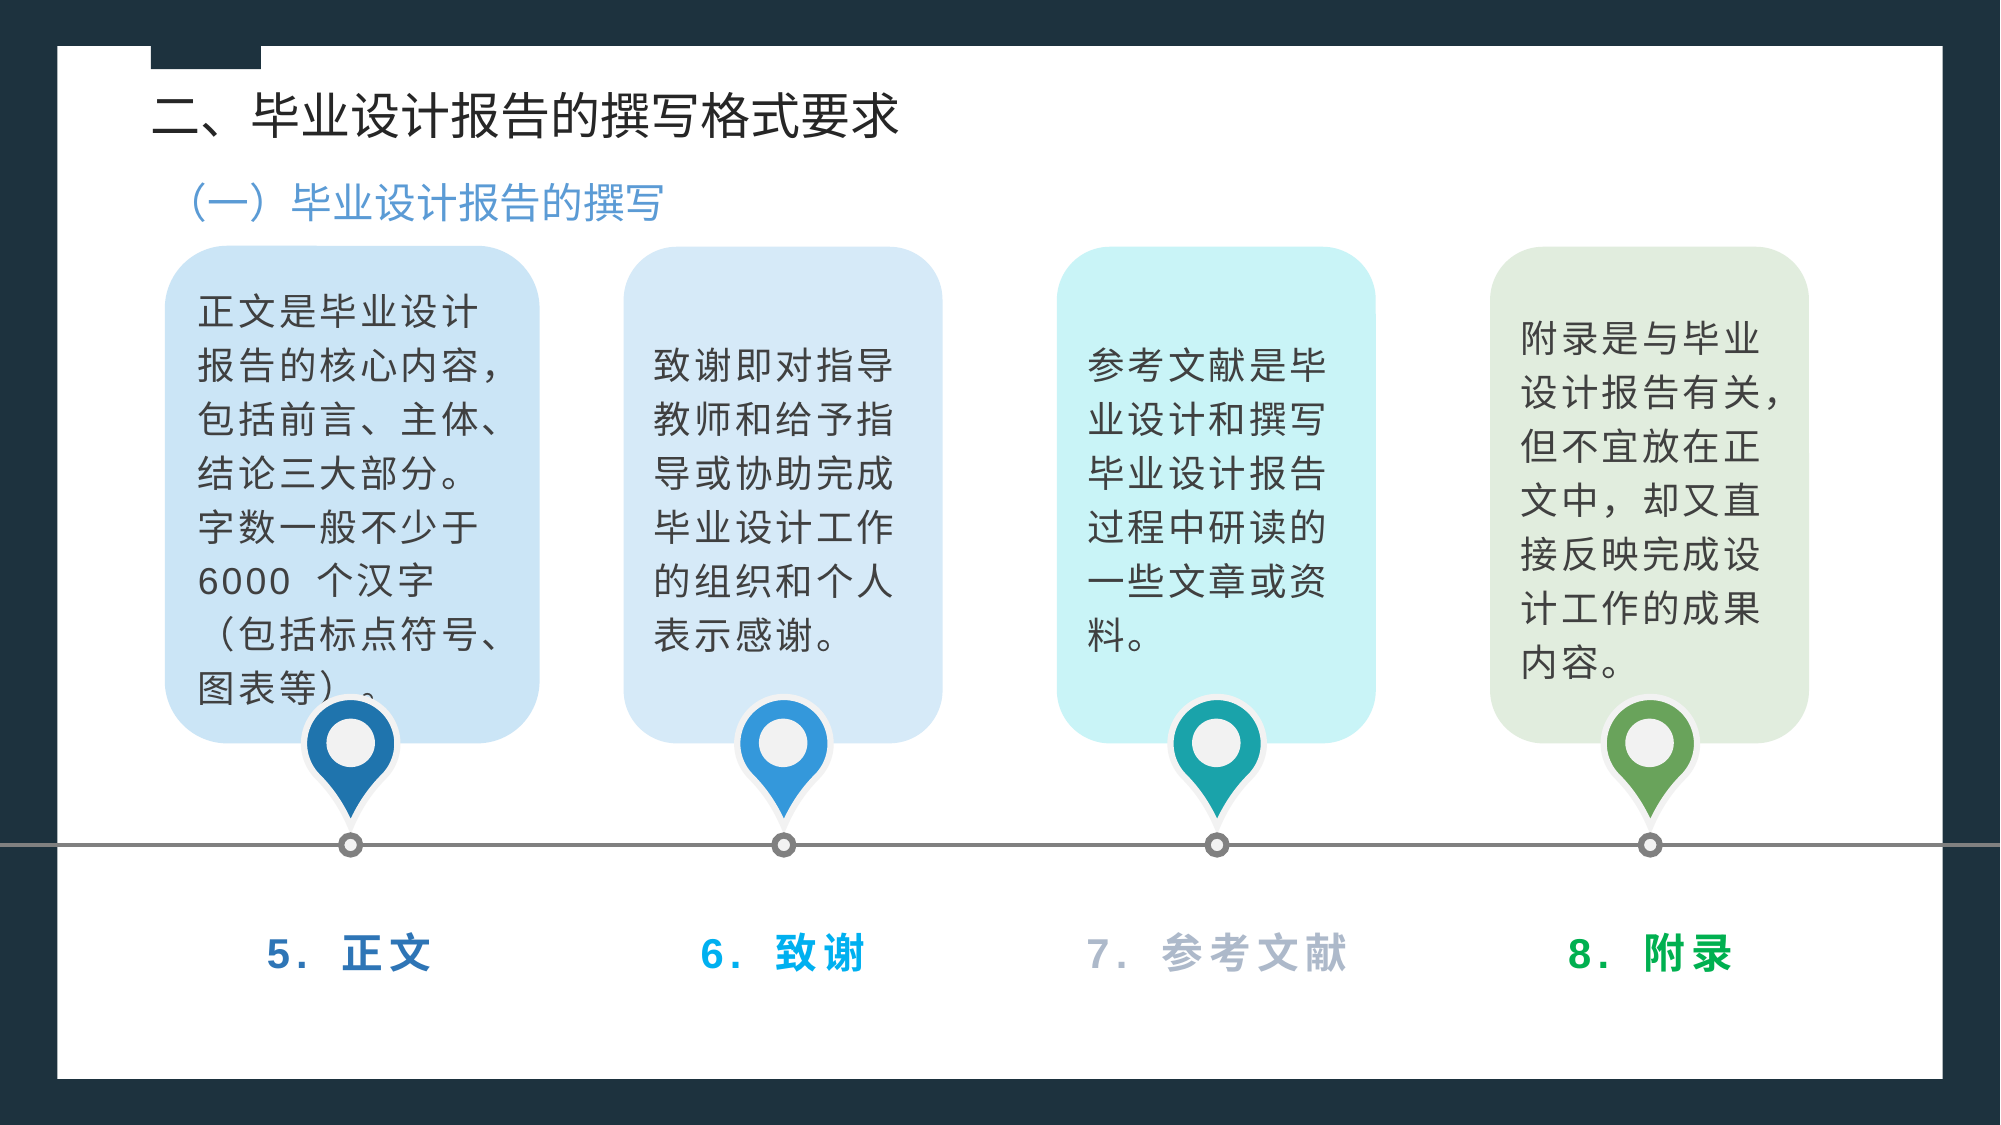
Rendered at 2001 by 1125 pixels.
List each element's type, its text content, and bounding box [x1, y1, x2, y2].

text_box [1169, 695, 1265, 829]
text_box [773, 834, 795, 844]
text_box 参考文献是毕业设计和撰写毕业设计报告过程中研读的一些文章或资料。 [1055, 245, 1377, 745]
text_box [302, 695, 399, 829]
text_box 5. 正文 [179, 909, 520, 1052]
text_box [340, 846, 361, 856]
text_box [757, 717, 809, 769]
text_box 8. 附录 [1480, 909, 1821, 1052]
text_box 附录是与毕业设计报告有关，但不宜放在正文中，却又直接反映完成设计工作的成果内容。 [1489, 245, 1811, 745]
text_box （一）毕业设计报告的撰写 [150, 144, 997, 235]
text_box 7. 参考文献 [1046, 909, 1387, 1052]
text_box [1639, 834, 1661, 844]
text_box [1624, 717, 1675, 769]
text_box 正文是毕业设计报告的核心内容，包括前言、主体、结论三大部分。字数一般不少于 6000 个汉字（包括标点符号、图表等）。 [163, 244, 541, 745]
text_box [736, 695, 832, 829]
text_box [1206, 846, 1228, 856]
text_box [1206, 834, 1228, 844]
text_box [325, 717, 376, 769]
text_box [1639, 846, 1661, 856]
text_box [1602, 695, 1699, 829]
text_box 二、毕业设计报告的撰写格式要求 [150, 77, 965, 144]
text_box [1191, 717, 1242, 769]
text_box 致谢即对指导教师和给予指导或协助完成毕业设计工作的组织和个人表示感谢。 [622, 245, 944, 745]
text_box [773, 846, 795, 856]
text_box 6. 致谢 [613, 909, 953, 1052]
text_box [340, 834, 361, 844]
